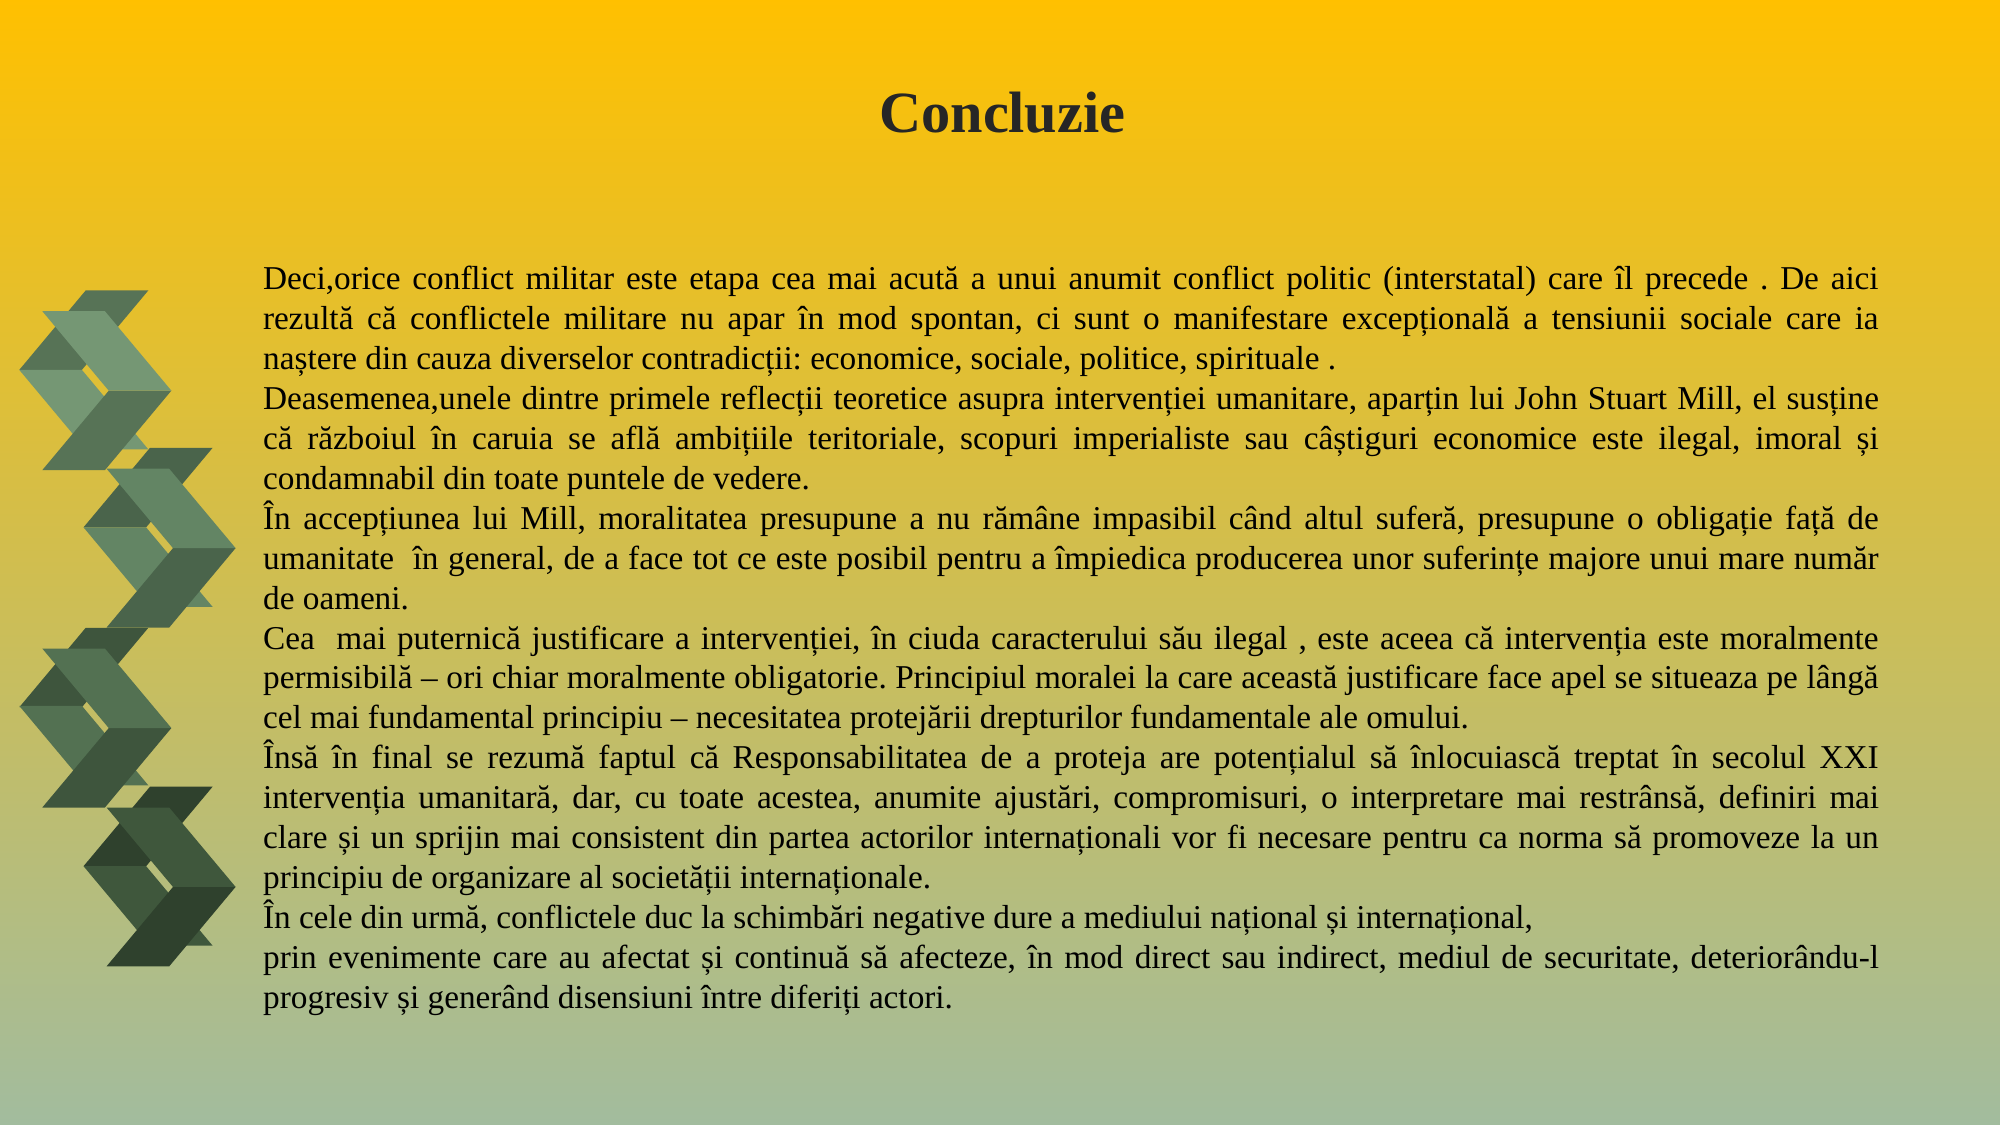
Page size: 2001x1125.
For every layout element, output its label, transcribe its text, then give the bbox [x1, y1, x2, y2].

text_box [19, 290, 236, 967]
text_box Deci,orice conflict militar este etapa cea mai acută a unui anumit conflict politic (interstatal) care îl precede . De aici rezultă că conflictele militare nu apar în mod spontan, ci sunt o manifestare excepțională a tensiunii sociale care ia naștere din cauza diverselor contradicții: economice, sociale, politice, spirituale . Deasemenea,unele dintre primele reflecții teoretice asupra intervenției umanitare, aparțin lui John Stuart Mill, el susține că războiul în caruia se află ambițiile teritoriale, scopuri imperialiste sau câștiguri economice este ilegal, imoral și condamnabil din toate puntele de vedere. În accepțiunea lui Mill, moralitatea presupune a nu rămâne impasibil când altul suferă, presupune o obligație față de umanitate în general, de a face tot ce este posibil pentru a împiedica producerea unor suferințe majore unui mare număr de oameni. Cea mai puternică justificare a intervenției, în ciuda caracterului său ilegal , este aceea că intervenția este moralmente permisibilă – ori chiar moralmente obligatorie. Principiul moralei la care această justificare face apel se situeaza pe lângă cel mai fundamental principiu – necesitatea protejării drepturilor fundamentale ale omului. Însă în final se rezumă faptul că Responsabilitatea de a proteja are potențialul să înlocuiască treptat în secolul XXI intervenția umanitară, dar, cu toate acestea, anumite ajustări, compromisuri, o interpretare mai restrânsă, definiri mai clare și un sprijin mai consistent din partea actorilor internaționali vor fi necesare pentru ca norma să promoveze la un principiu de organizare al societății internaționale. În cele din urmă, conflictele duc la schimbări negative dure a mediului național și internațional, prin evenimente care au afectat și continuă să afecteze, în mod direct sau indirect, mediul de securitate, deteriorându-l progresiv și generând disensiuni între diferiți actori. [248, 249, 1898, 1113]
list Concluzie [53, 55, 1952, 175]
